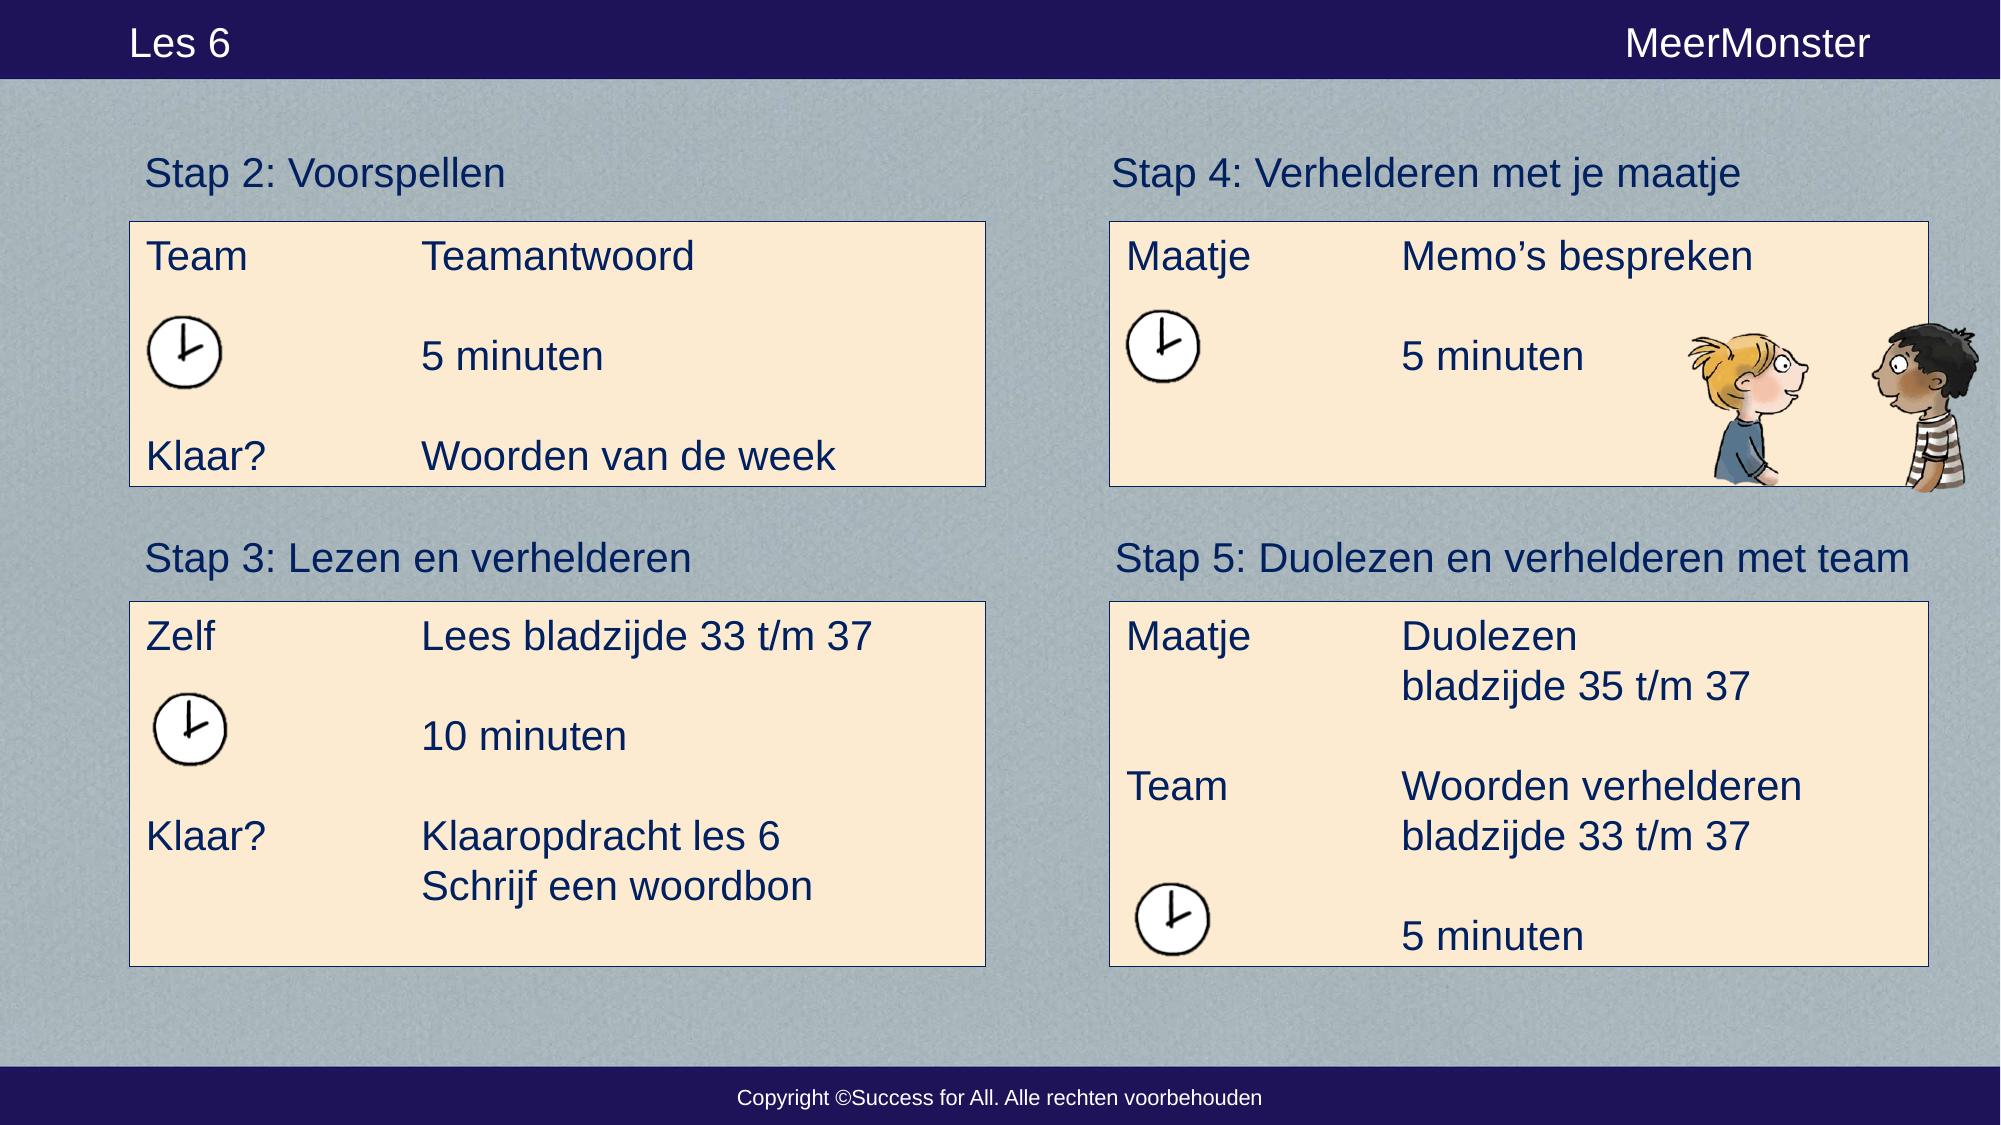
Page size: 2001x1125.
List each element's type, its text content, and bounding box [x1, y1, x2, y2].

picture [0, 0, 2001, 1125]
text_box Maatje Duolezen bladzijde 35 t/m 37 Team Woorden verhelderen bladzijde 33 t/m 37 5 minuten [1109, 601, 1929, 967]
text_box Stap 4: Verhelderen met je maatje [1061, 138, 1948, 203]
text_box Team Teamantwoord 5 minuten Klaar? Woorden van de week [129, 221, 986, 487]
text_box Maatje Memo’s bespreken 5 minuten [1109, 221, 1929, 487]
text_box Les 6 [114, 8, 354, 73]
text_box MeerMonster [999, 8, 1886, 73]
text_box Stap 3: Lezen en verhelderen [129, 523, 922, 589]
text_box Copyright ©Success for All. Alle rechten voorbehouden [0, 1076, 2000, 1125]
text_box Stap 5: Duolezen en verhelderen met team [1100, 523, 1939, 588]
text_box Zelf Lees bladzijde 33 t/m 37 10 minuten Klaar? Klaaropdracht les 6 Schrijf een woordbon [129, 601, 986, 967]
text_box Stap 2: Voorspellen [129, 138, 922, 203]
